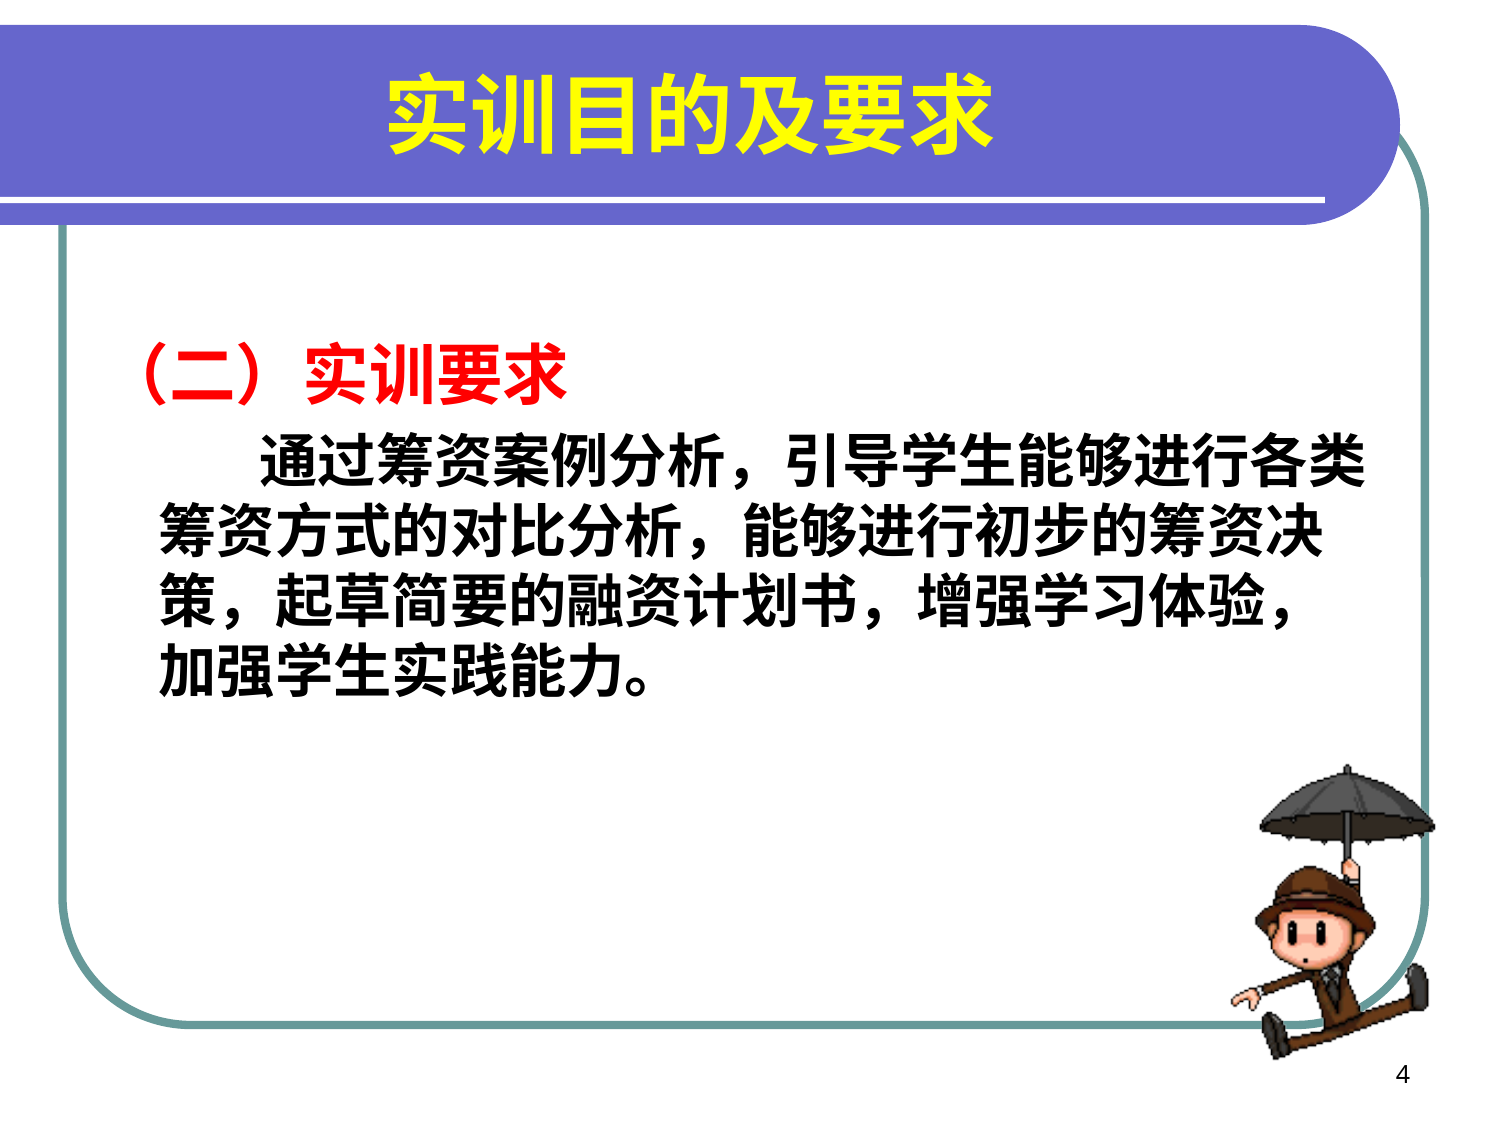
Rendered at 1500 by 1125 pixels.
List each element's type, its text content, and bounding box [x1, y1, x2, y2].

title 实训目的及要求 [31, 37, 1348, 188]
list （二）实训要求 通过筹资案例分析，引导学生能够进行各类筹资方式的对比分析，能够进行初步的筹资决策，起草简要的融资计划书，增强学习体验，加强学生实践能力。 [87, 324, 1388, 738]
picture [1173, 749, 1500, 1074]
slide_number 4 [1074, 1024, 1426, 1101]
